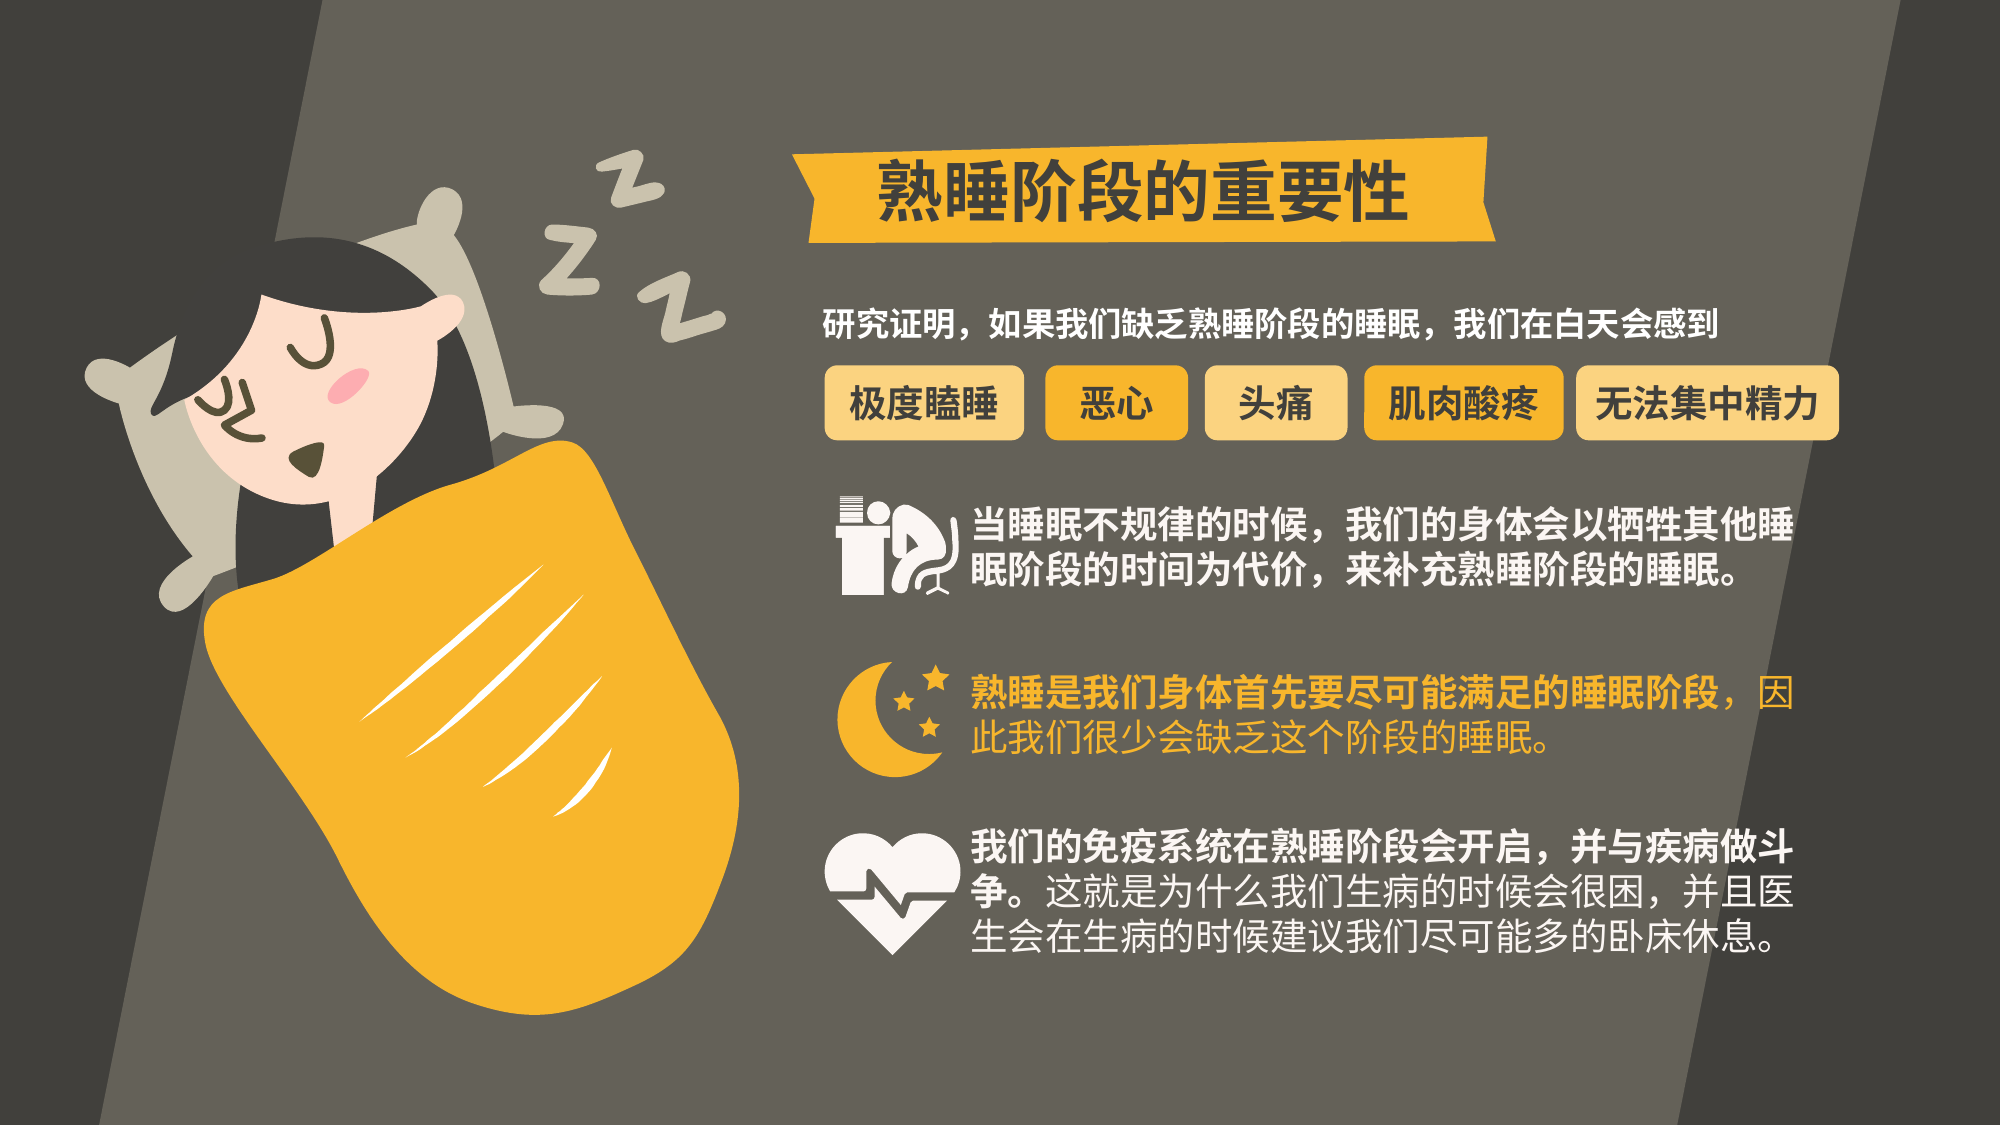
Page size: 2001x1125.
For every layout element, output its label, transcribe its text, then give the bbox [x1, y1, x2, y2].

text_box 极度瞌睡 [823, 364, 1026, 442]
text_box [74, 147, 746, 1025]
text_box 熟睡是我们身体首先要尽可能满足的睡眠阶段，因此我们很少会缺乏这个阶段的睡眠。 [955, 661, 1840, 767]
text_box 研究证明，如果我们缺乏熟睡阶段的睡眠，我们在白天会感到 [807, 295, 1750, 351]
text_box 恶心 [1044, 364, 1190, 442]
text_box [835, 496, 961, 598]
text_box [922, 664, 950, 691]
text_box 熟睡阶段的重要性 [790, 135, 1498, 244]
text_box 我们的免疫系统在熟睡阶段会开启，并与疾病做斗争。这就是为什么我们生病的时候会很困，并且医生会在生病的时候建议我们尽可能多的卧床休息。 [955, 815, 1840, 966]
text_box 无法集中精力 [1575, 364, 1841, 442]
text_box [837, 886, 948, 956]
text_box [824, 833, 961, 906]
text_box 肌肉酸疼 [1363, 364, 1565, 442]
text_box 头痛 [1203, 364, 1349, 442]
text_box [837, 662, 943, 778]
text_box 当睡眠不规律的时候，我们的身体会以牺牲其他睡眠阶段的时间为代价，来补充熟睡阶段的睡眠。 [955, 493, 1840, 599]
